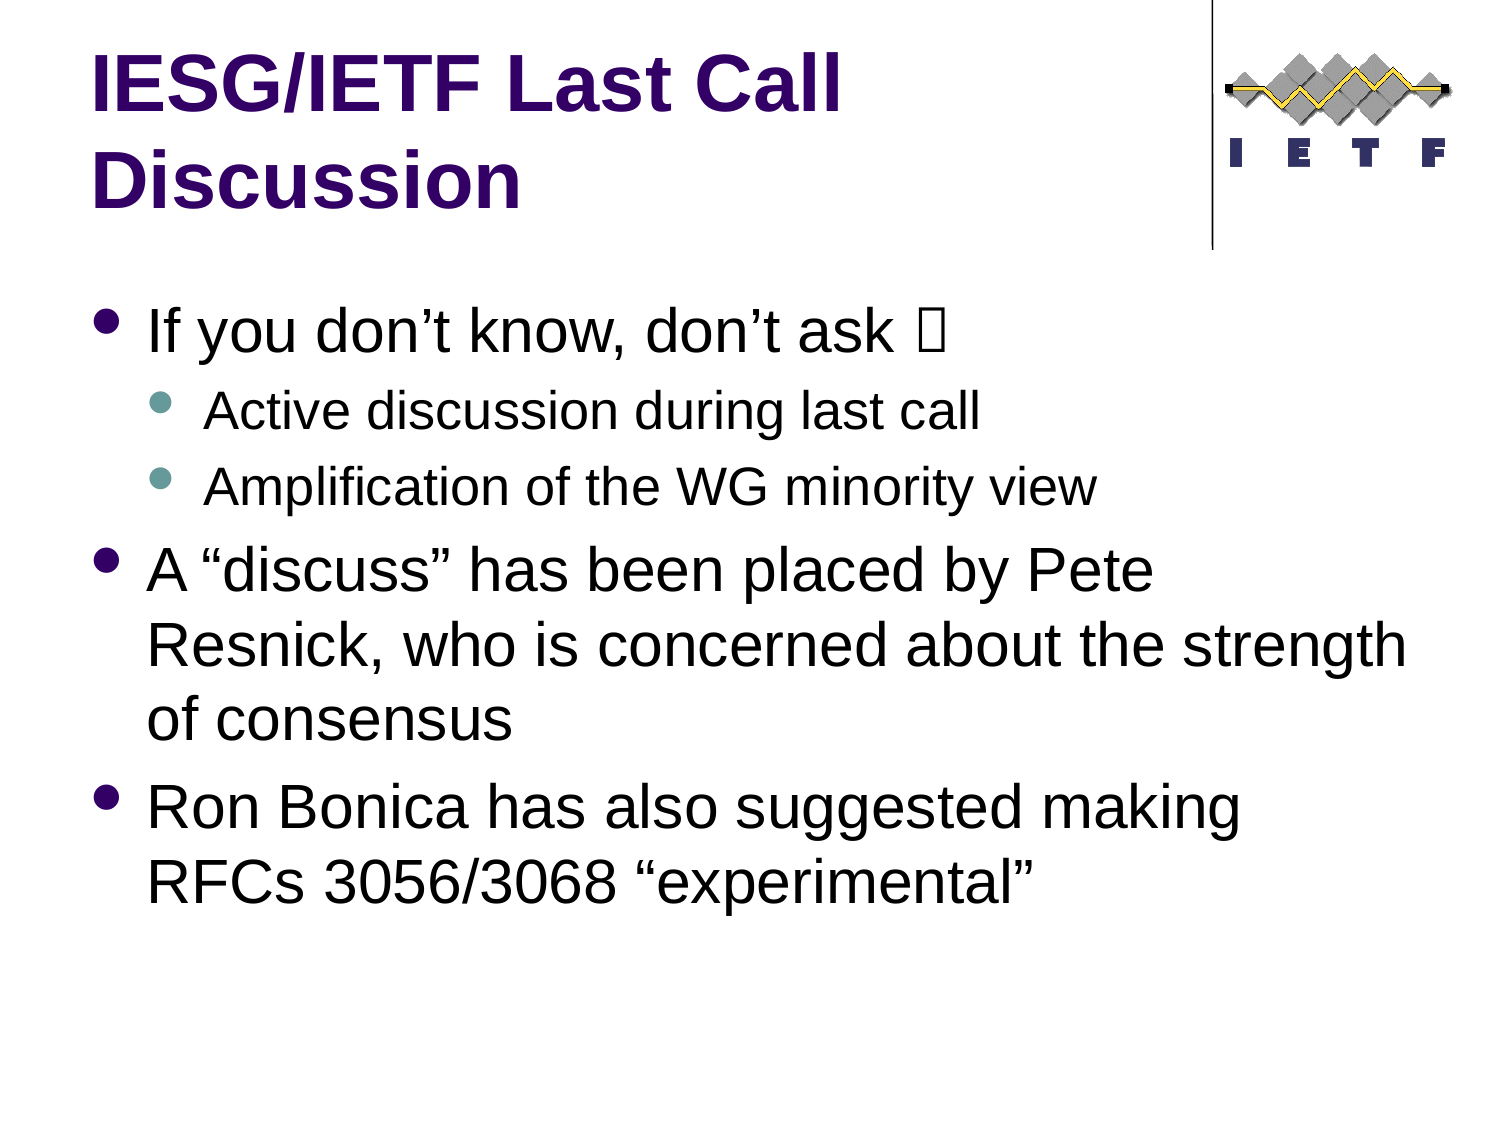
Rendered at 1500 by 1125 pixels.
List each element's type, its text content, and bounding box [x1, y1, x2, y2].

list If you don’t know, don’t ask  Active discussion during last call Amplification of the WG minority view A “discuss” has been placed by Pete Resnick, who is concerned about the strength of consensus Ron Bonica has also suggested making RFCs 3056/3068 “experimental” [74, 281, 1426, 1006]
title IESG/IETF Last Call Discussion [74, 19, 1201, 233]
picture [1212, 37, 1463, 181]
